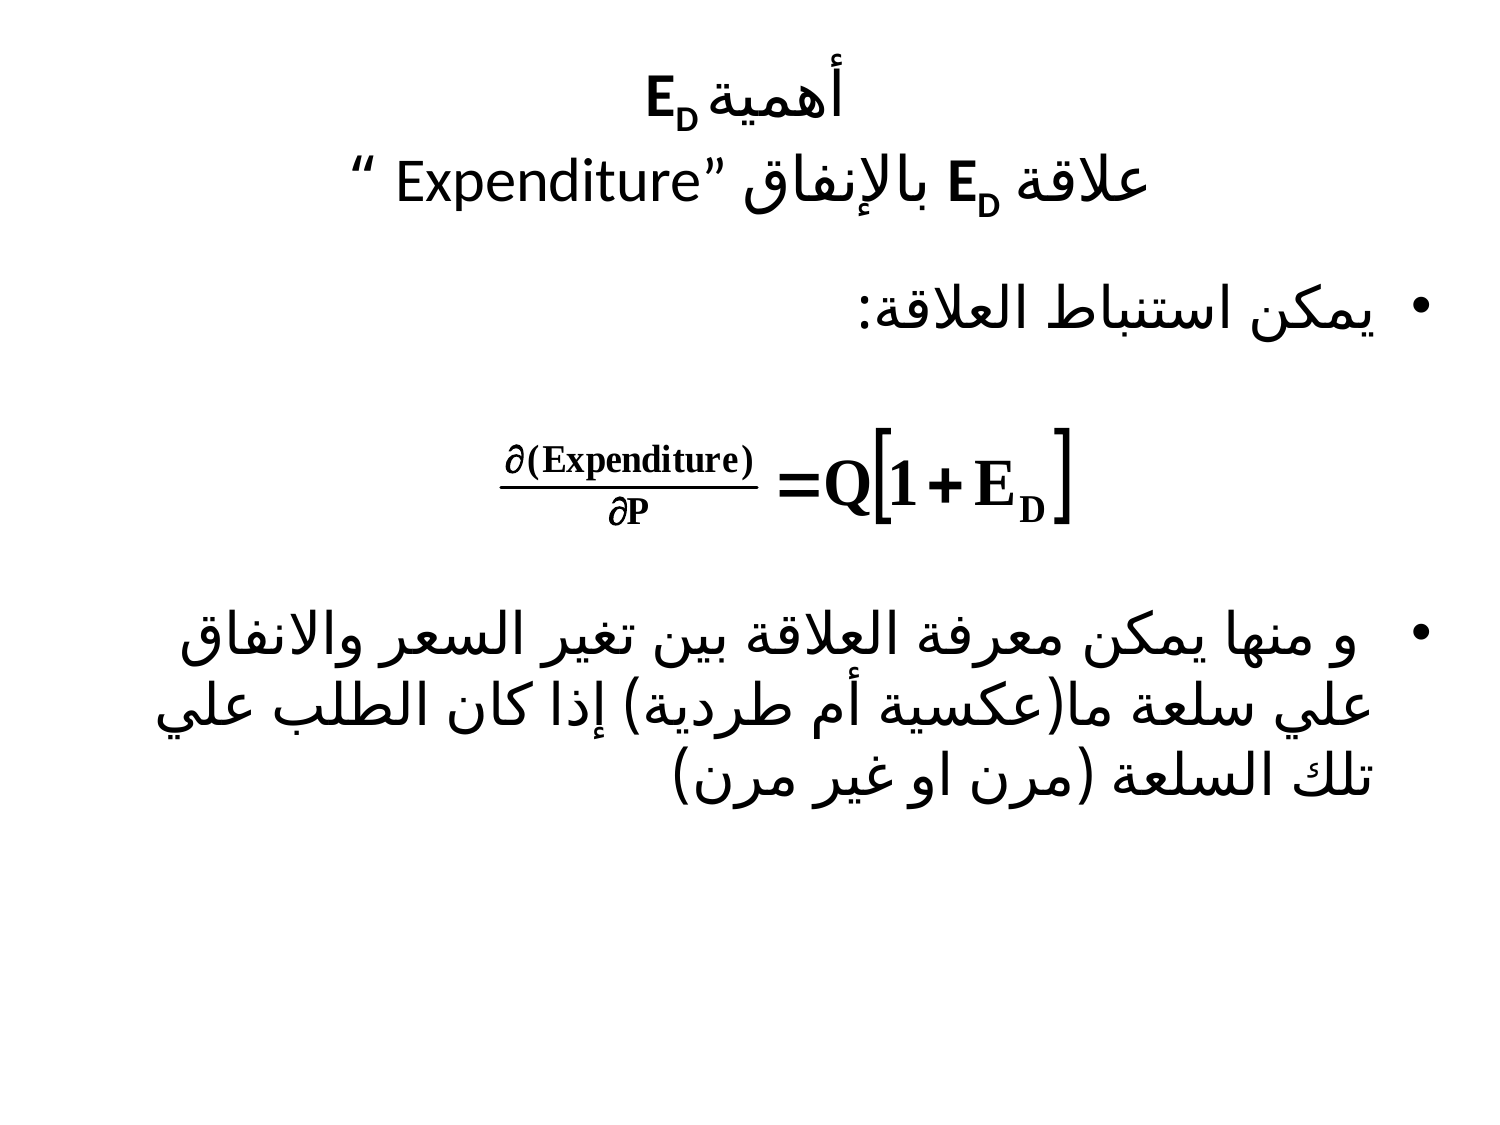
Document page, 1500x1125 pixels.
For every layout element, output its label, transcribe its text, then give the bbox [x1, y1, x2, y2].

title ED أهمية “ Expenditure” بالإنفاق ED علاقة [75, 45, 1425, 233]
list يمكن استنباط العلاقة: و منها يمكن معرفة العلاقة بين تغير السعر والانفاق علي سلعة ما(عكسية أم طردية) إذا كان الطلب علي تلك السلعة (مرن او غير مرن) [75, 262, 1447, 1005]
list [489, 426, 1081, 540]
